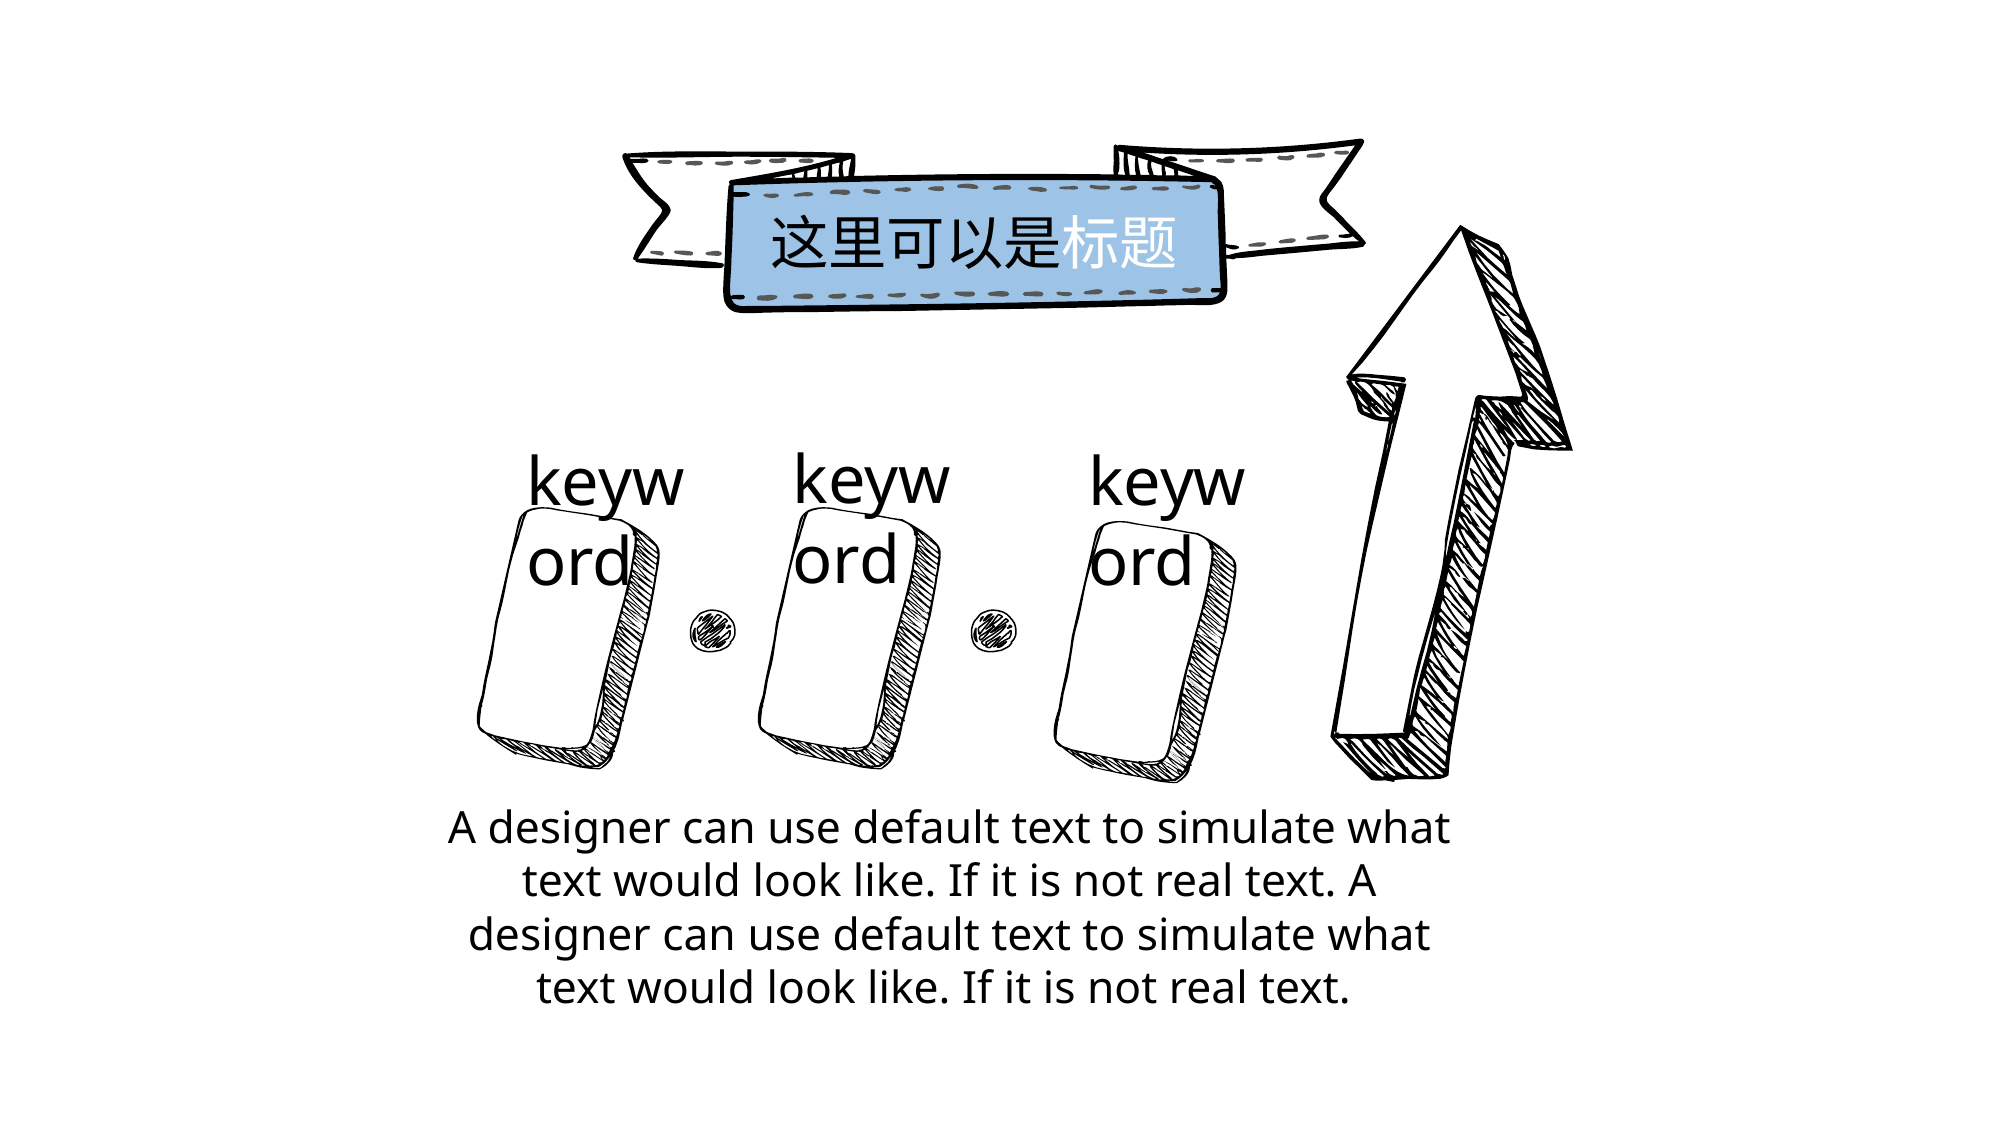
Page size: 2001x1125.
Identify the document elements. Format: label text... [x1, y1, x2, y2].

text_box [757, 605, 933, 770]
text_box keyword [511, 431, 721, 606]
text_box [476, 507, 660, 770]
text_box A designer can use default text to simulate what text would look like. If it is not real text. A designer can use default text to simulate what text would look like. If it is not real text. [412, 791, 1488, 1020]
text_box [971, 610, 1016, 652]
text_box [621, 138, 1367, 315]
text_box keyword [777, 429, 987, 605]
text_box [1053, 606, 1231, 784]
text_box keyword [1073, 431, 1283, 606]
text_box [690, 610, 735, 652]
text_box [1330, 224, 1573, 782]
